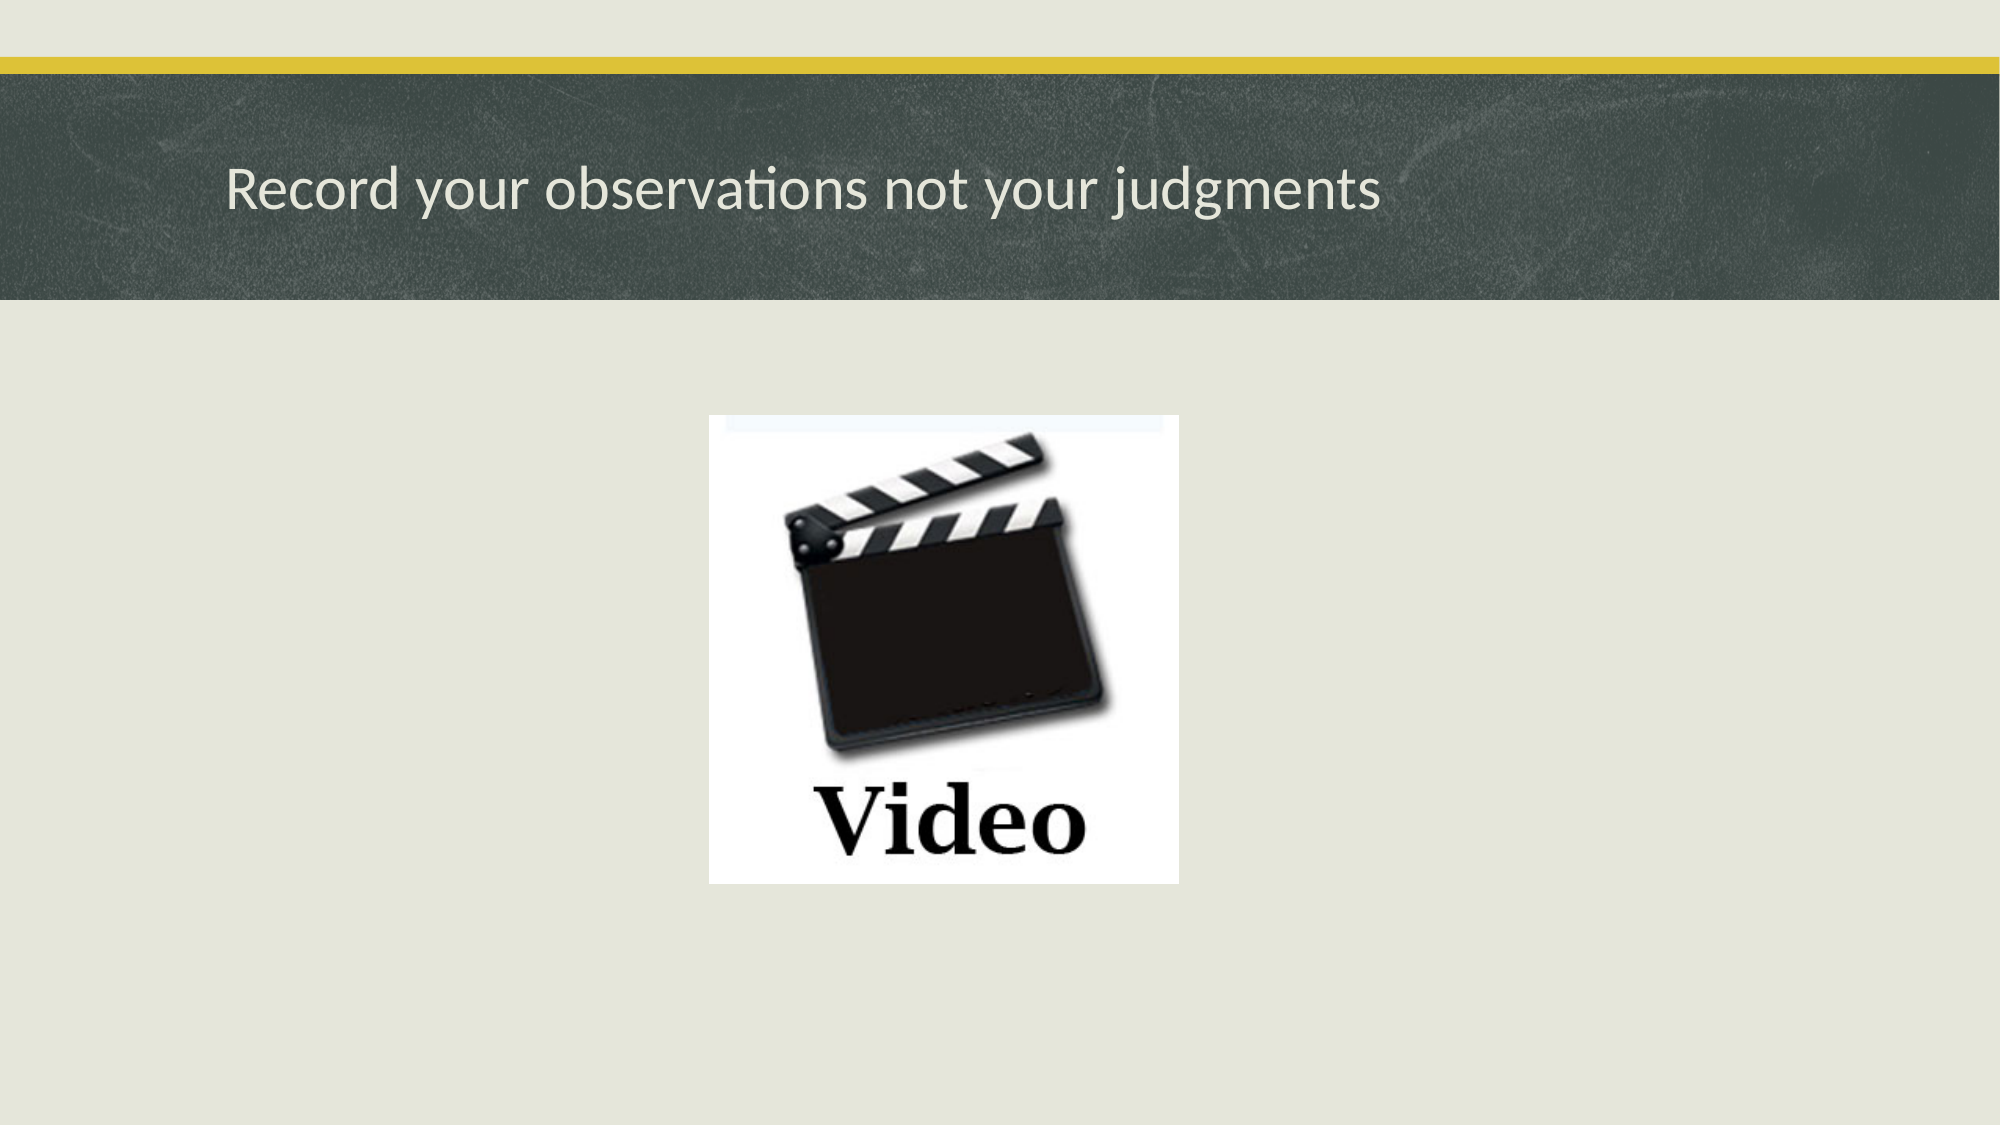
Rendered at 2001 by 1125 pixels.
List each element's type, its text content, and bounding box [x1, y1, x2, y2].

title Record your observations not your judgments [210, 76, 1790, 300]
picture [0, 74, 2000, 300]
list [709, 415, 1179, 885]
